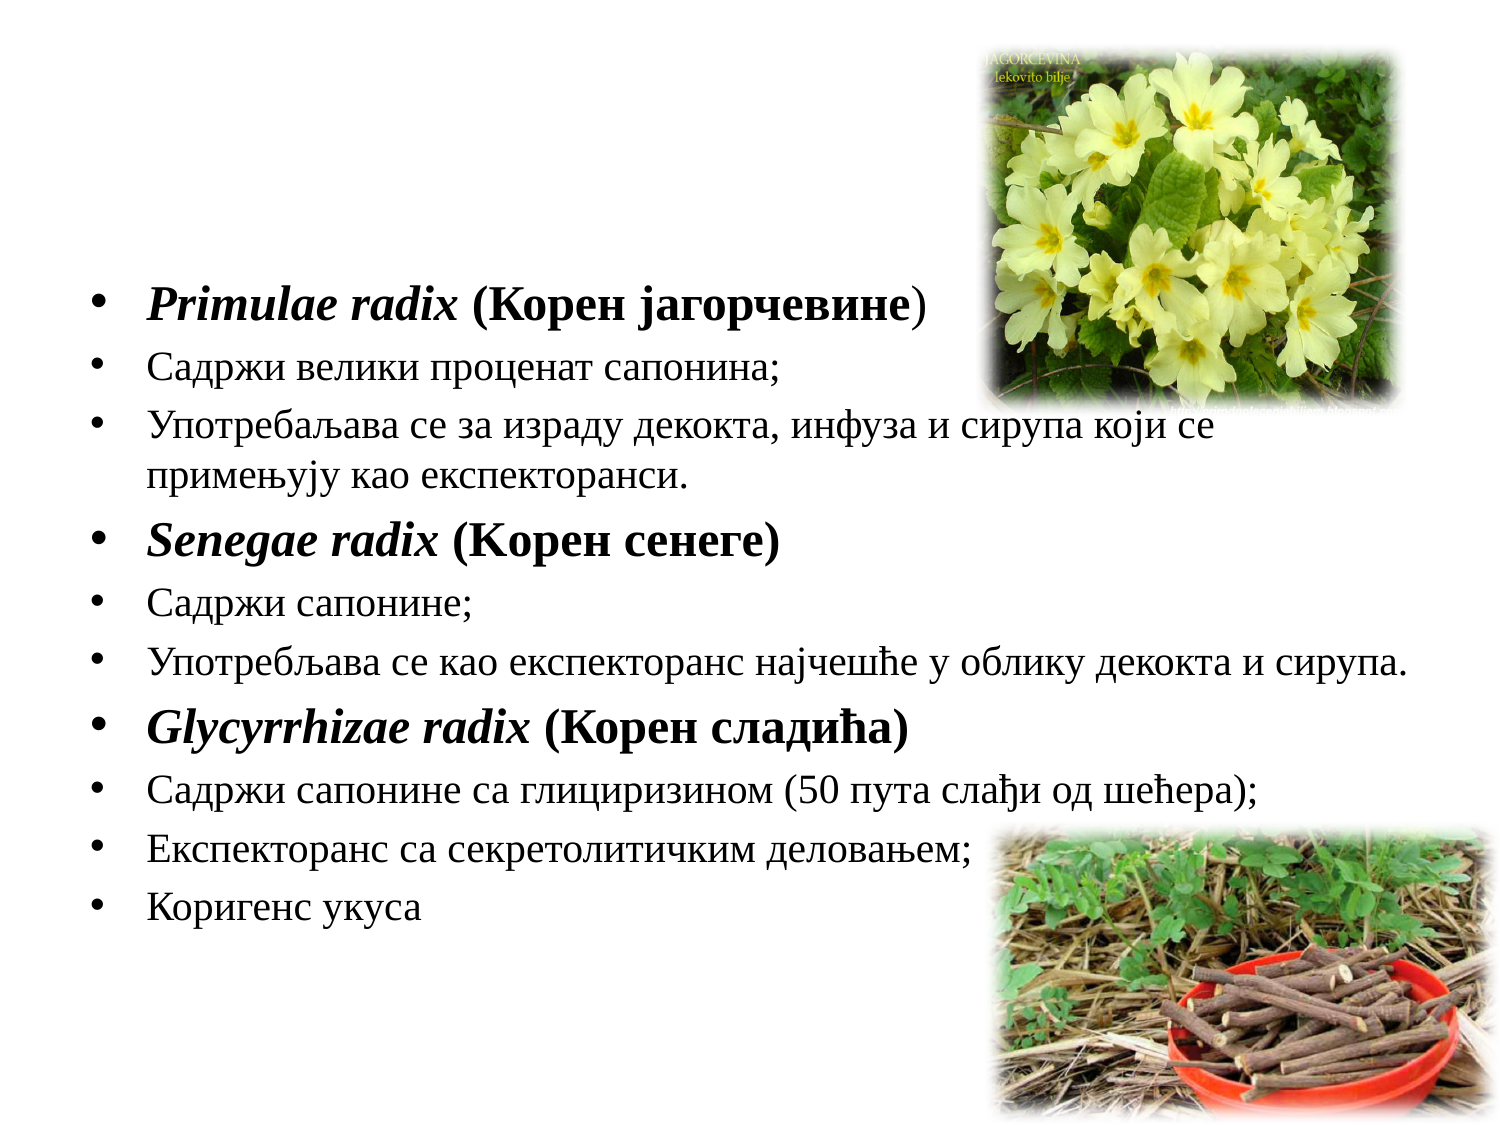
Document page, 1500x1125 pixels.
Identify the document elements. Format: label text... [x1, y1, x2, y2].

picture [974, 42, 1409, 418]
picture [984, 820, 1500, 1125]
list Primulae radix (Корен јагорчевине) Садржи велики проценат сапонина; Употребаљава се за израду декокта, инфуза и сирупа који се примењују као експекторанси. Senegae radix (Kорен сeнеге) Садржи сапонине; Употребљава се као експекторанс најчешће у облику декокта и сирупа. Glycyrrhizae radix (Корен сладића) Садржи сапонине са глициризином (50 пута слађи од шећера); Експекторанс са секретолитичким деловањем; Коригенс укуса [75, 262, 1425, 1005]
